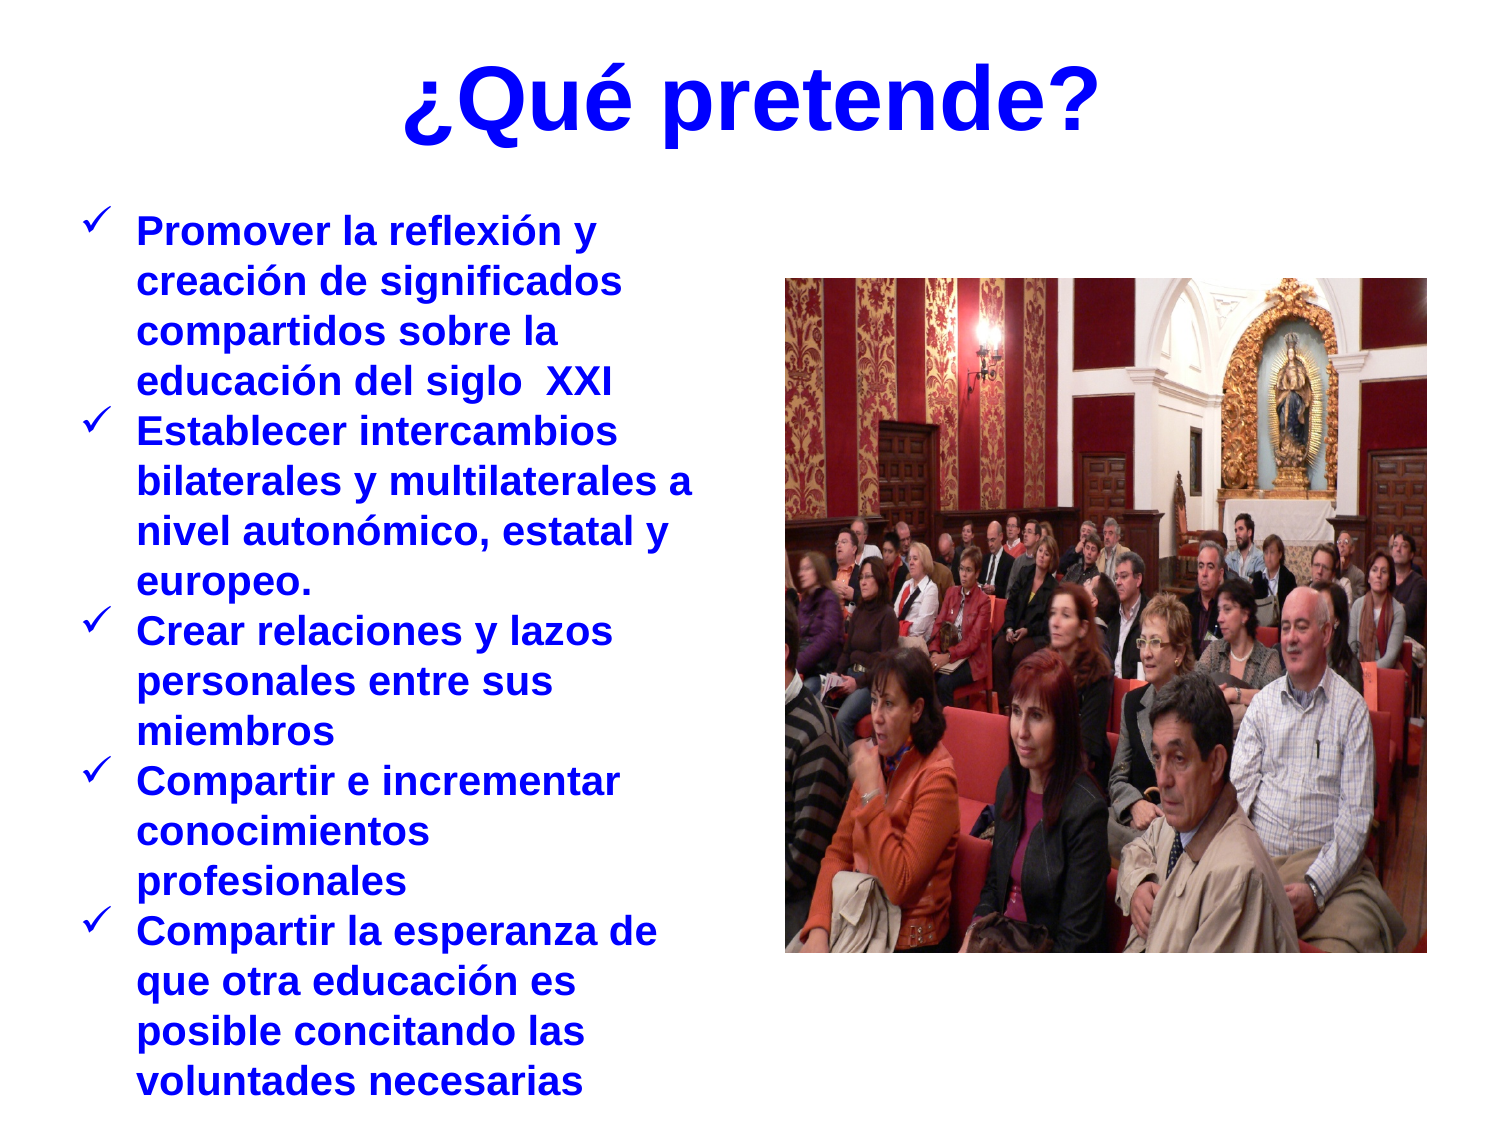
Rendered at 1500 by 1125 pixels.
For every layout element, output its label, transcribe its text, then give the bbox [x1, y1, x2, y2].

title ¿Qué pretende? [76, 0, 1427, 188]
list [785, 278, 1427, 953]
text_box Promover la reflexión y creación de significados compartidos sobre la educación del siglo XXI Establecer intercambios bilaterales y multilaterales a nivel autonómico, estatal y europeo. Crear relaciones y lazos personales entre sus miembros Compartir e incrementar conocimientos profesionales Compartir la esperanza de que otra educación es posible concitando las voluntades necesarias [64, 196, 728, 1112]
